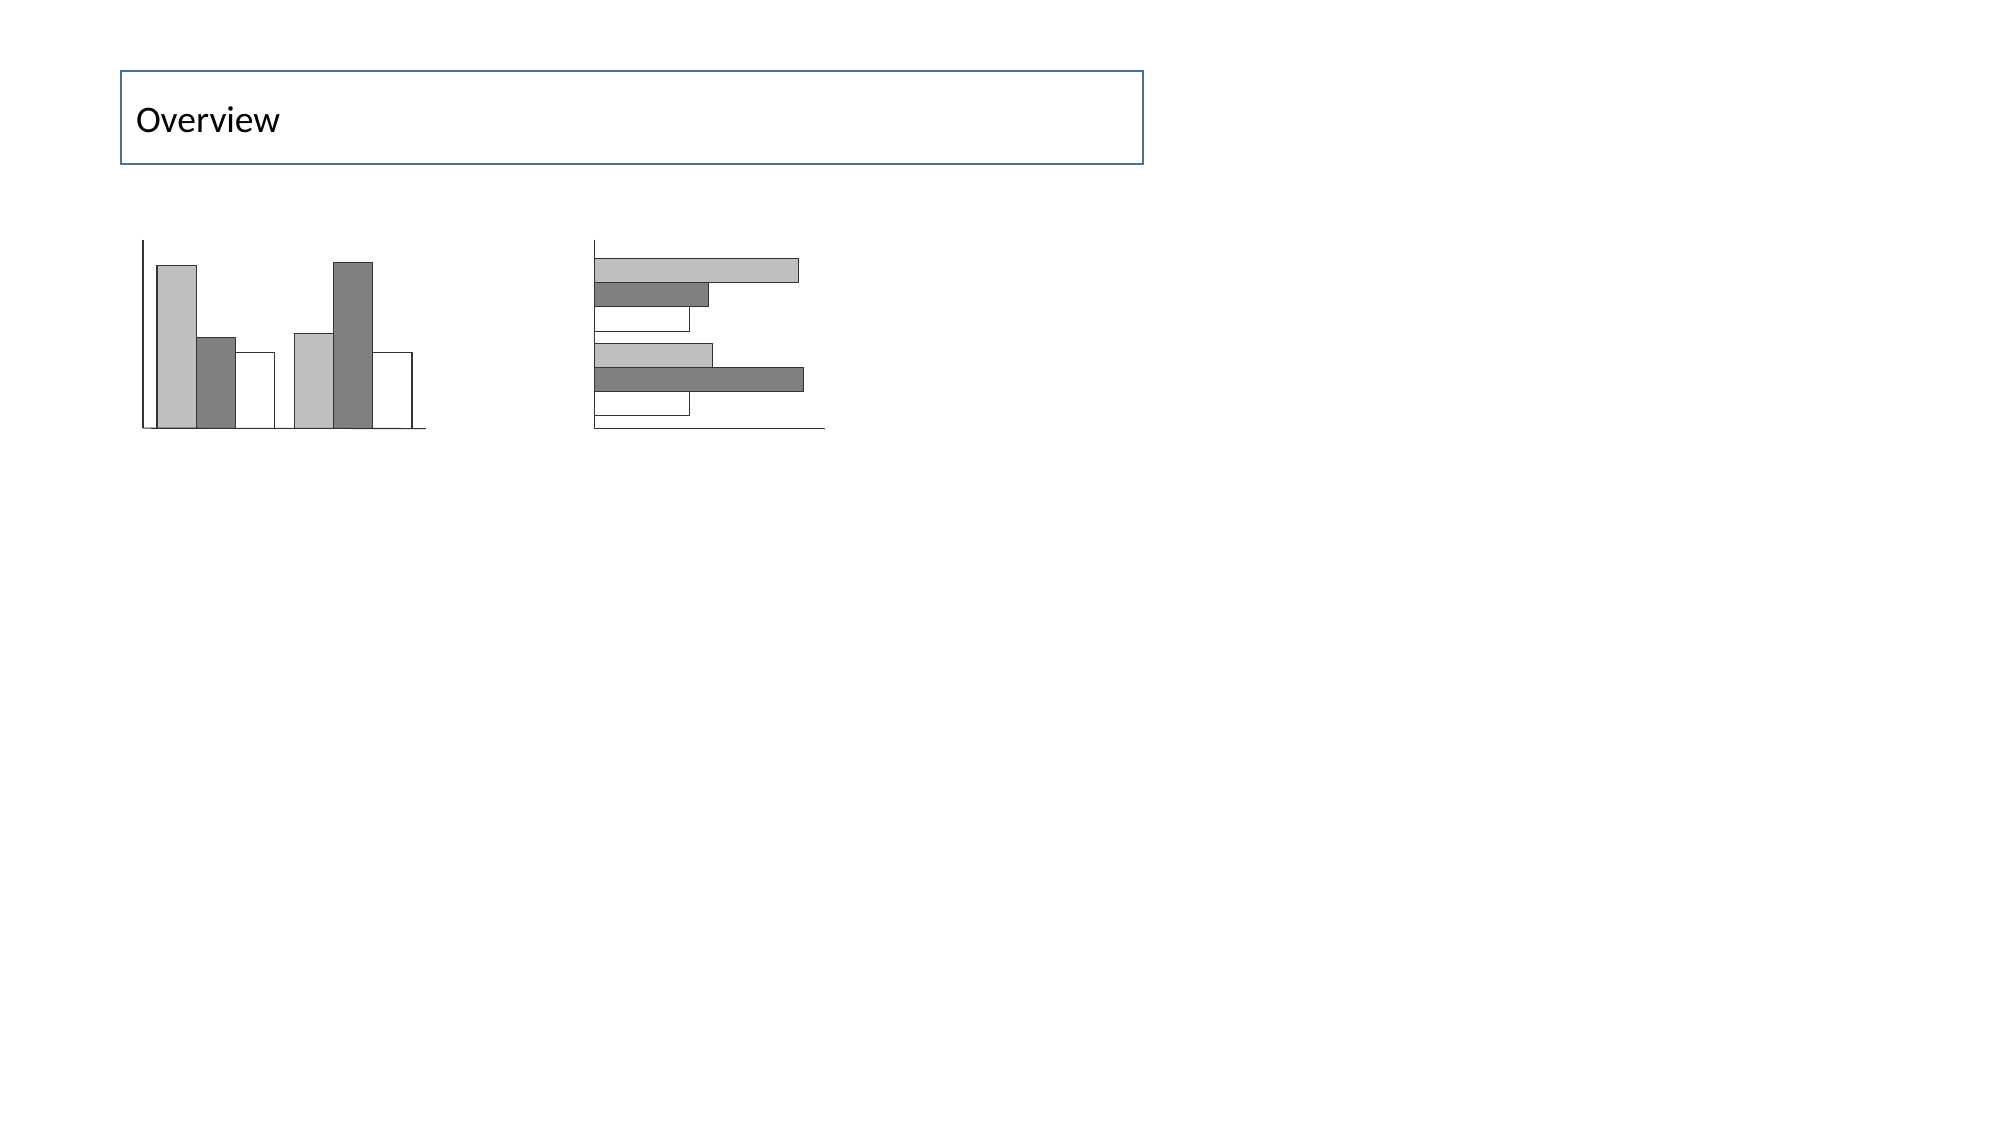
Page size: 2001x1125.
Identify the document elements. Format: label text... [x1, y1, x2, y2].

text_box Overview [120, 70, 1144, 165]
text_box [594, 239, 825, 429]
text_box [142, 239, 427, 429]
